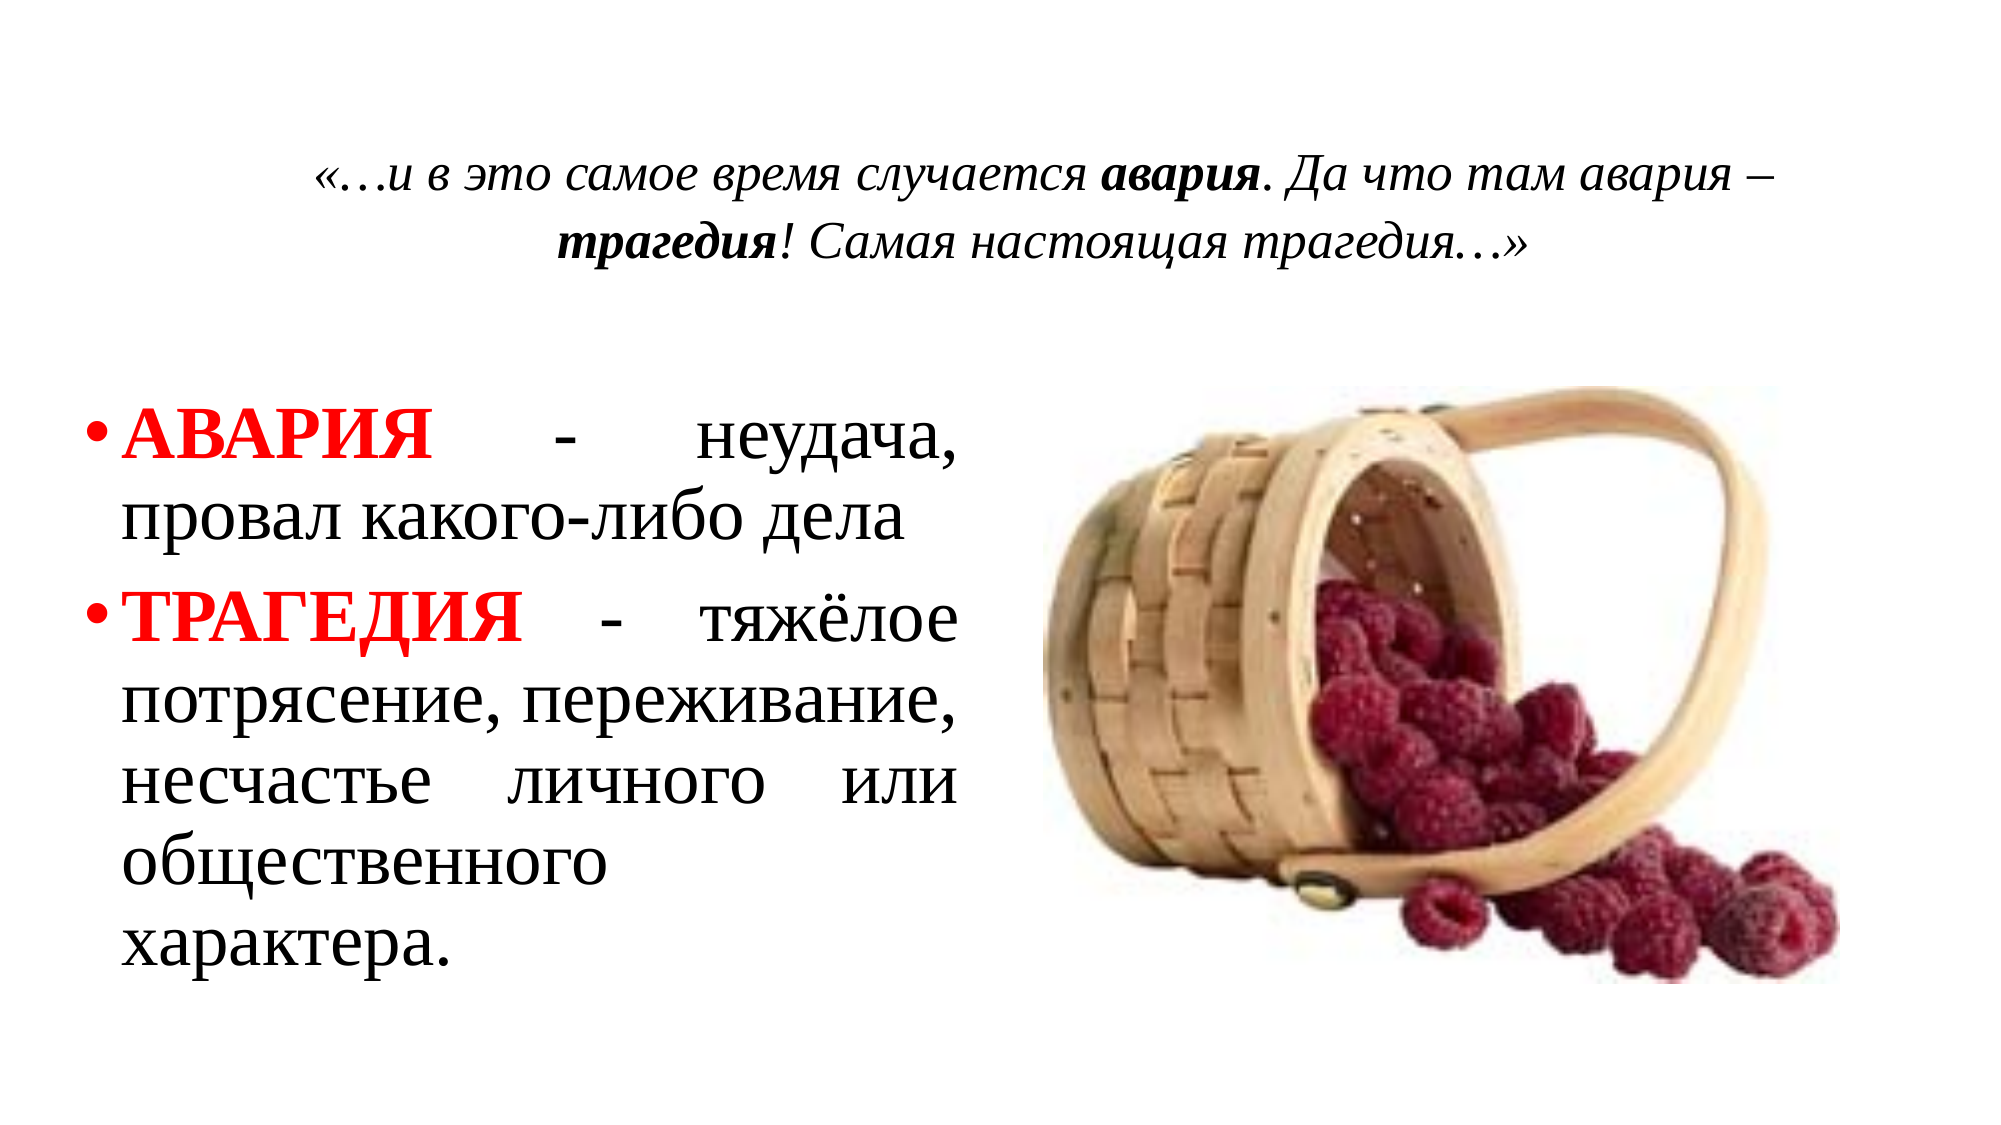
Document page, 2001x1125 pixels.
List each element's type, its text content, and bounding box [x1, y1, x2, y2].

title «…и в это самое время случается авария. Да что там авария – трагедия! Самая настоящая трагедия…» [154, 124, 1880, 342]
picture [1043, 386, 1840, 984]
list АВАРИЯ - неудача, провал какого-либо дела ТРАГЕДИЯ - тяжёлое потрясение, переживание, несчастье личного или общественного характера. [69, 386, 975, 1125]
